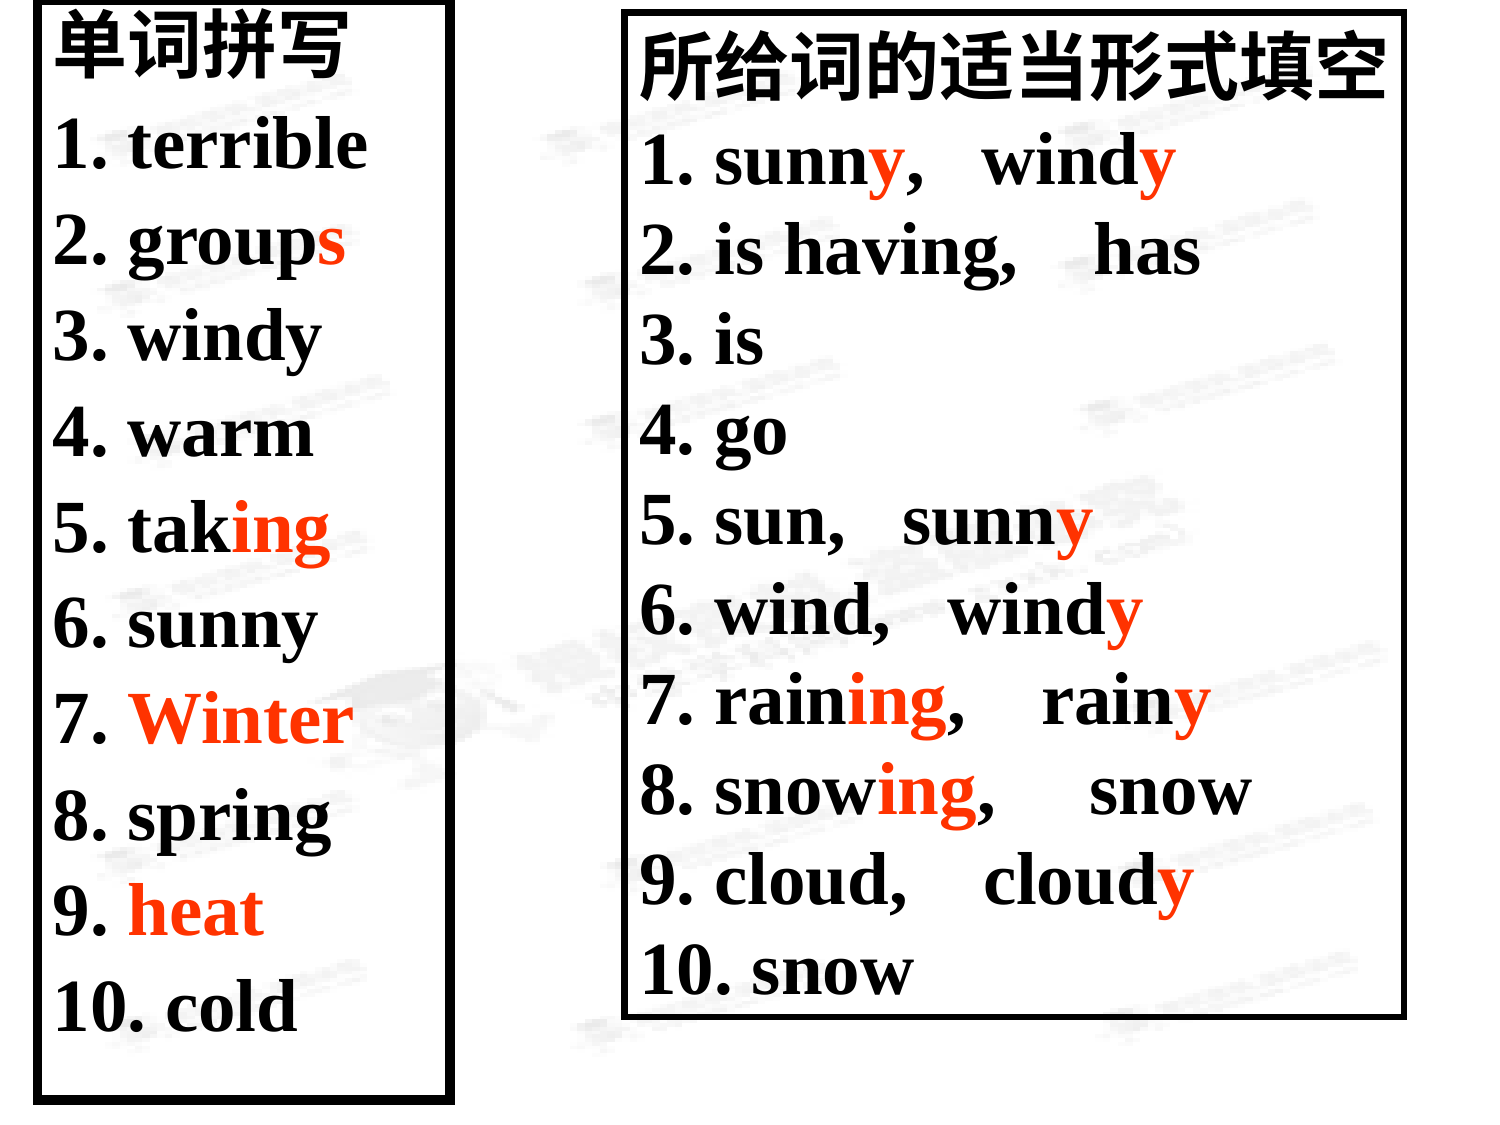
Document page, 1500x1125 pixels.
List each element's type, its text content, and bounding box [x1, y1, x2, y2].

text_box 所给词的适当形式填空 1. sunny, windy 2. is having, has 3. is 4. go 5. sun, sunny 6. wind, windy 7. raining, rainy 8. snowing, snow 9. cloud, cloudy 10. snow [624, 12, 1405, 1018]
picture [0, 0, 1500, 1125]
list 单词拼写 1. terrible 2. groups 3. windy 4. warm 5. taking 6. sunny 7. Winter 8. spring 9. heat 10. cold [37, 0, 450, 1100]
